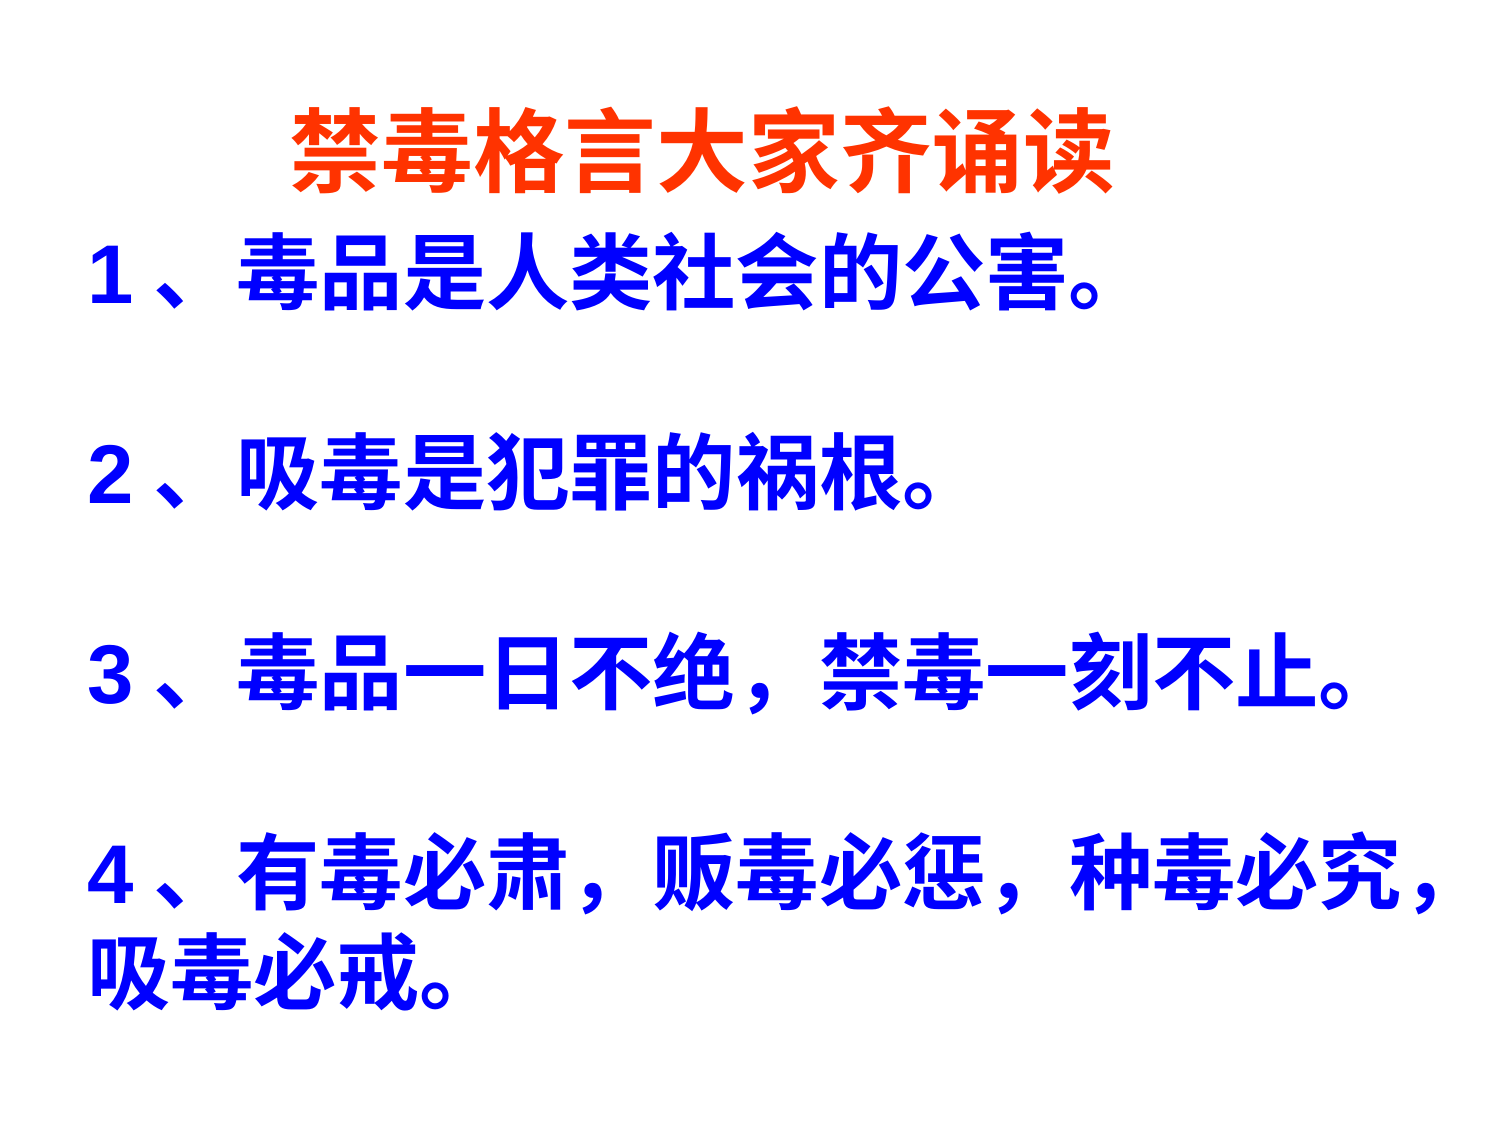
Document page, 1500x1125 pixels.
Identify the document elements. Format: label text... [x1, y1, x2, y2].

text_box 1、毒品是人类社会的公害。 2、吸毒是犯罪的祸根。 3、毒品一日不绝，禁毒一刻不止。 4、有毒必肃，贩毒必惩，种毒必究， 吸毒必戒。 [72, 213, 1500, 1125]
title 禁毒格言大家齐诵读 [126, 54, 1279, 243]
